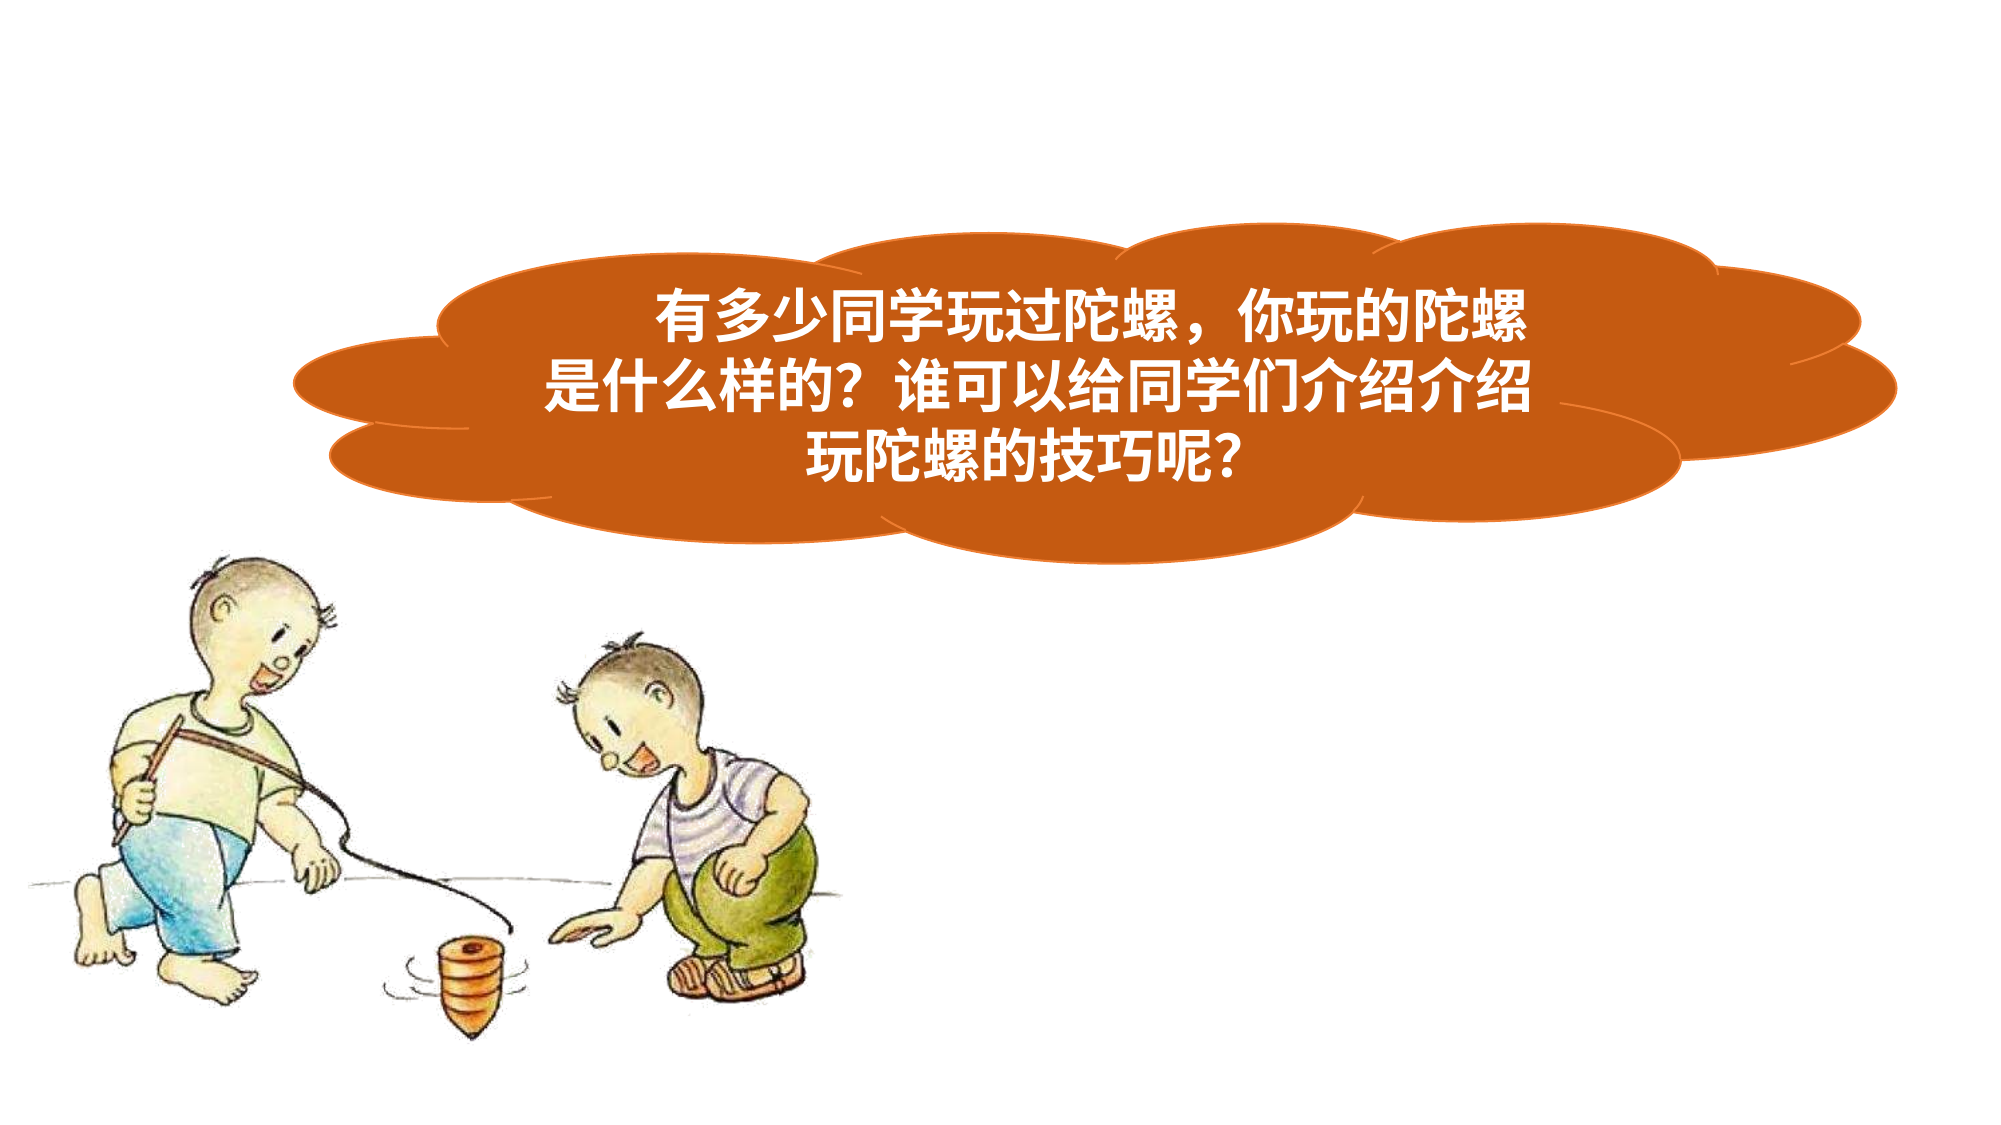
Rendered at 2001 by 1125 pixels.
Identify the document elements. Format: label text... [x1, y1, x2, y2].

picture [0, 483, 854, 1114]
text_box 有多少同学玩过陀螺，你玩的陀螺是什么样的？谁可以给同学们介绍介绍玩陀螺的技巧呢？ [292, 222, 1898, 565]
